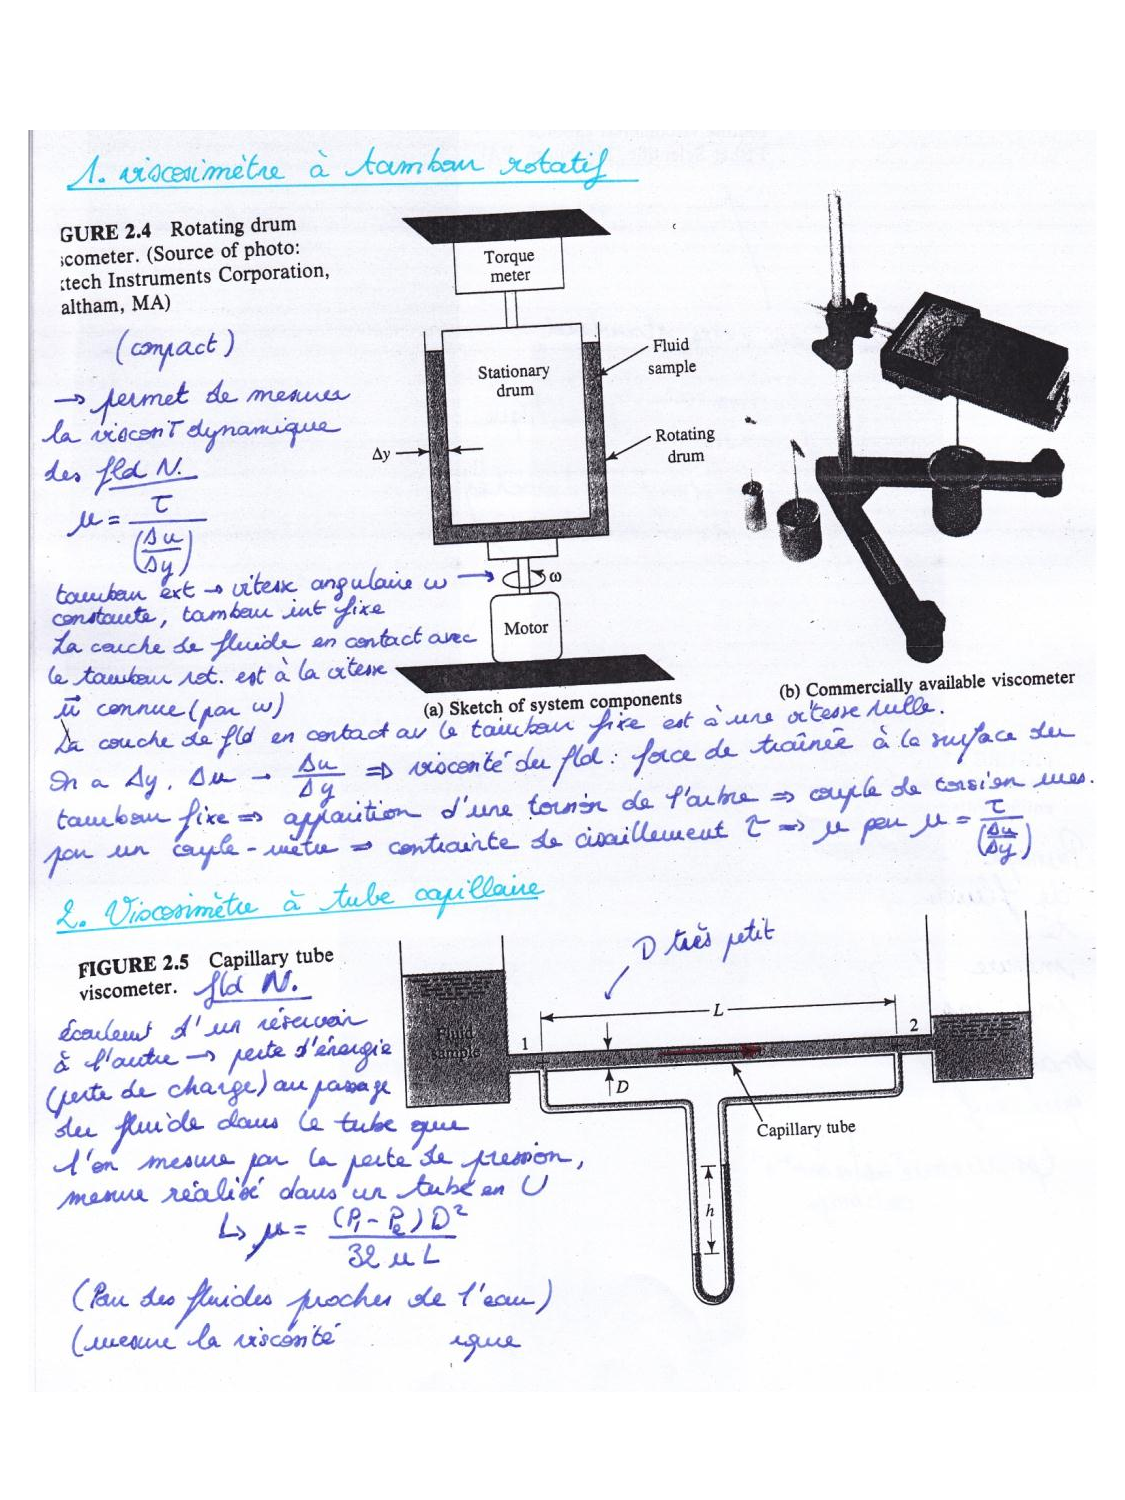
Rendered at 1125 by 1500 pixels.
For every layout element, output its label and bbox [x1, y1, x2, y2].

picture [28, 130, 1097, 1392]
